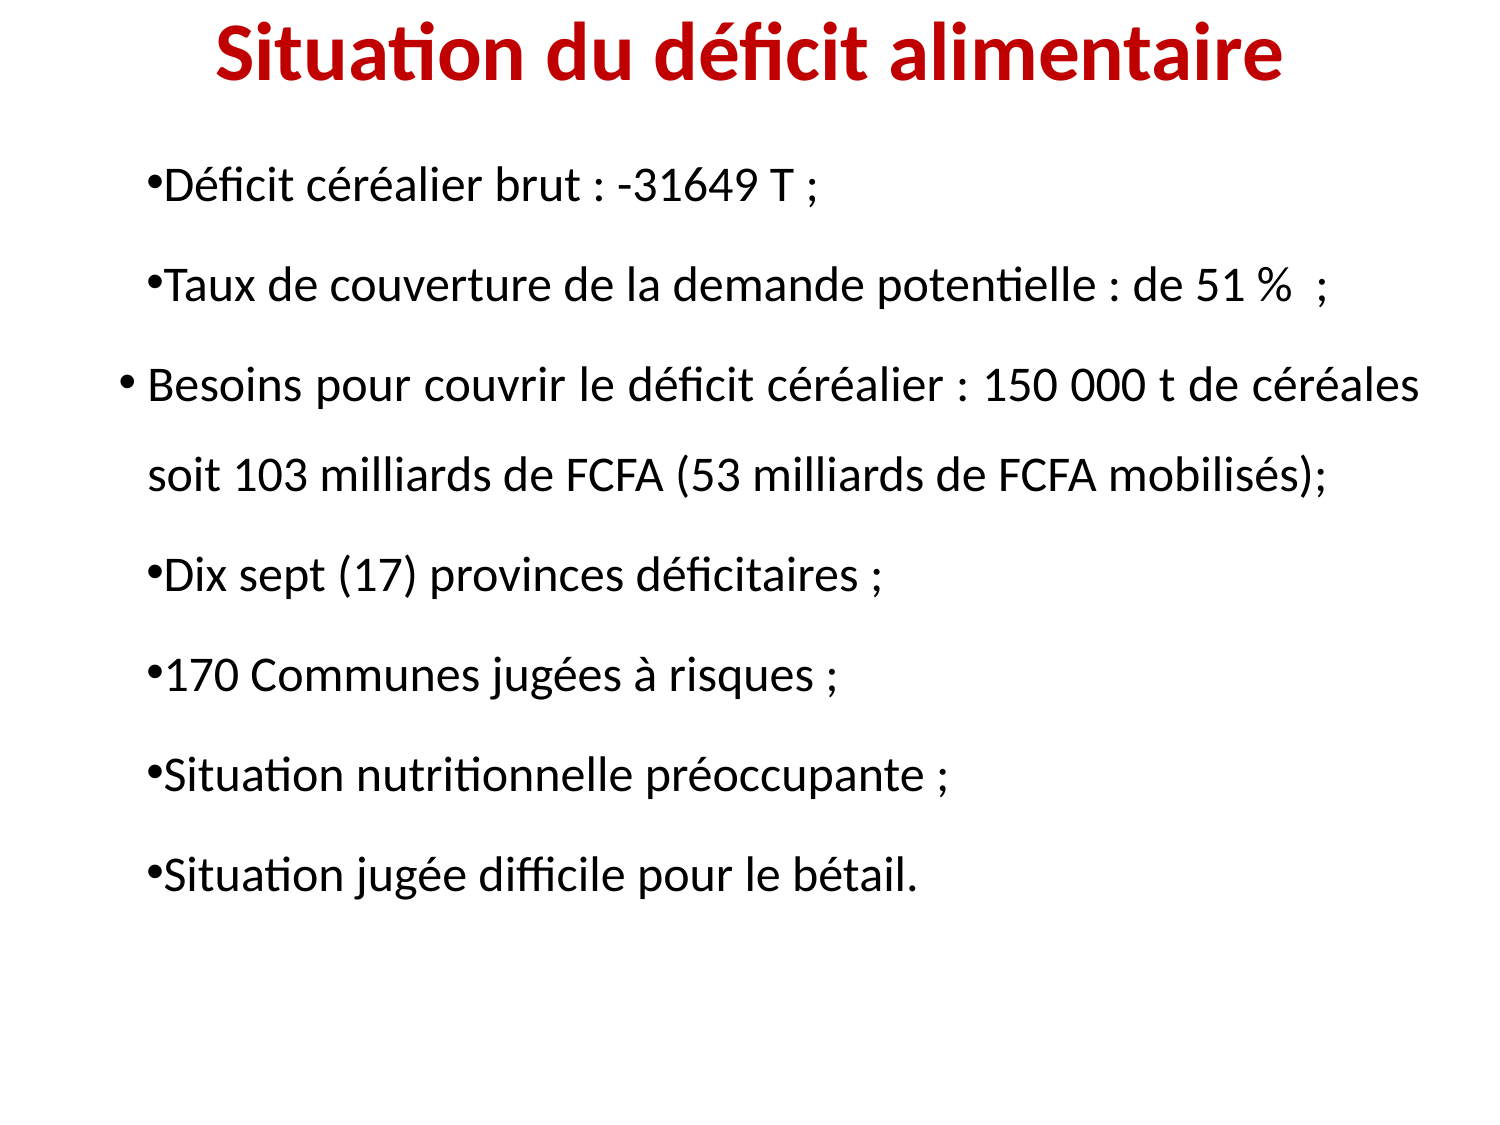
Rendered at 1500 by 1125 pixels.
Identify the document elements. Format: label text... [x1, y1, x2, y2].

text_box Situation du déficit alimentaire [64, 0, 1436, 94]
list Déficit céréalier brut : -31649 T ; Taux de couverture de la demande potentielle : de 51 % ; Besoins pour couvrir le déficit céréalier : 150 000 t de céréales soit 103 milliards de FCFA (53 milliards de FCFA mobilisés); Dix sept (17) provinces déficitaires ; 170 Communes jugées à risques ; Situation nutritionnelle préoccupante ; Situation jugée difficile pour le bétail. [0, 113, 1436, 1012]
